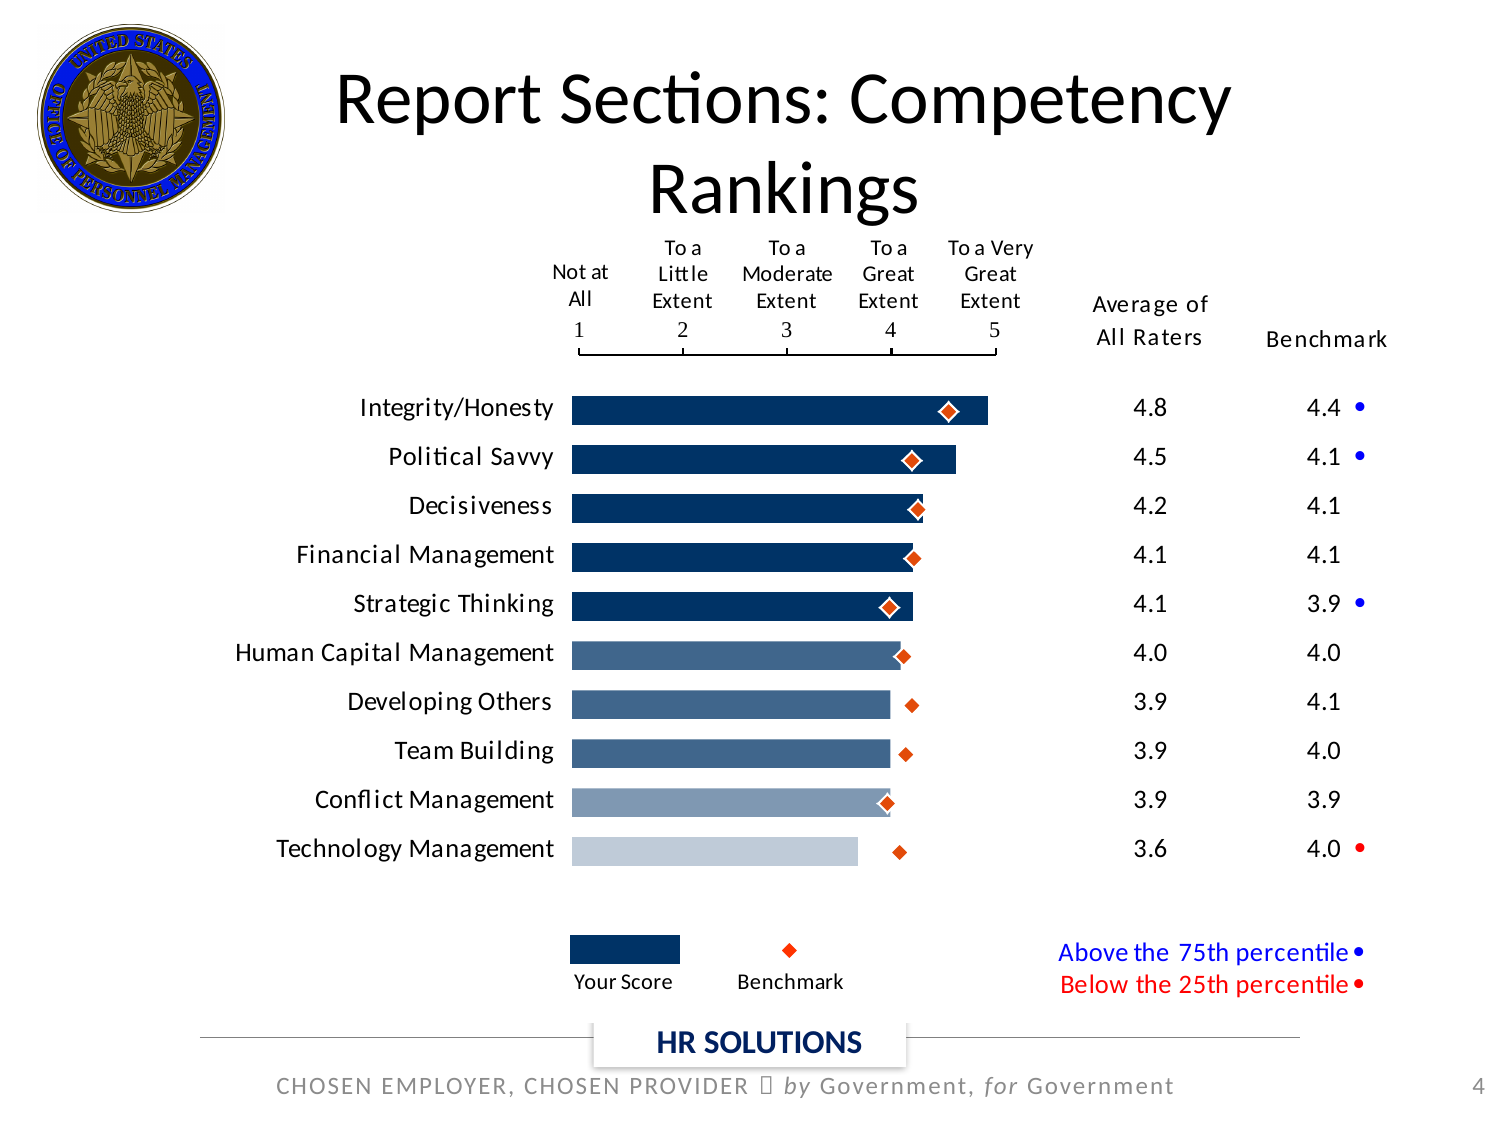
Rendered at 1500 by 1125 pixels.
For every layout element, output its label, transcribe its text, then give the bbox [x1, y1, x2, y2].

title Report Sections: Competency Rankings [237, 44, 1332, 223]
picture [137, 224, 1420, 1026]
picture [37, 24, 225, 213]
slide_number 4 [1262, 1062, 1500, 1108]
